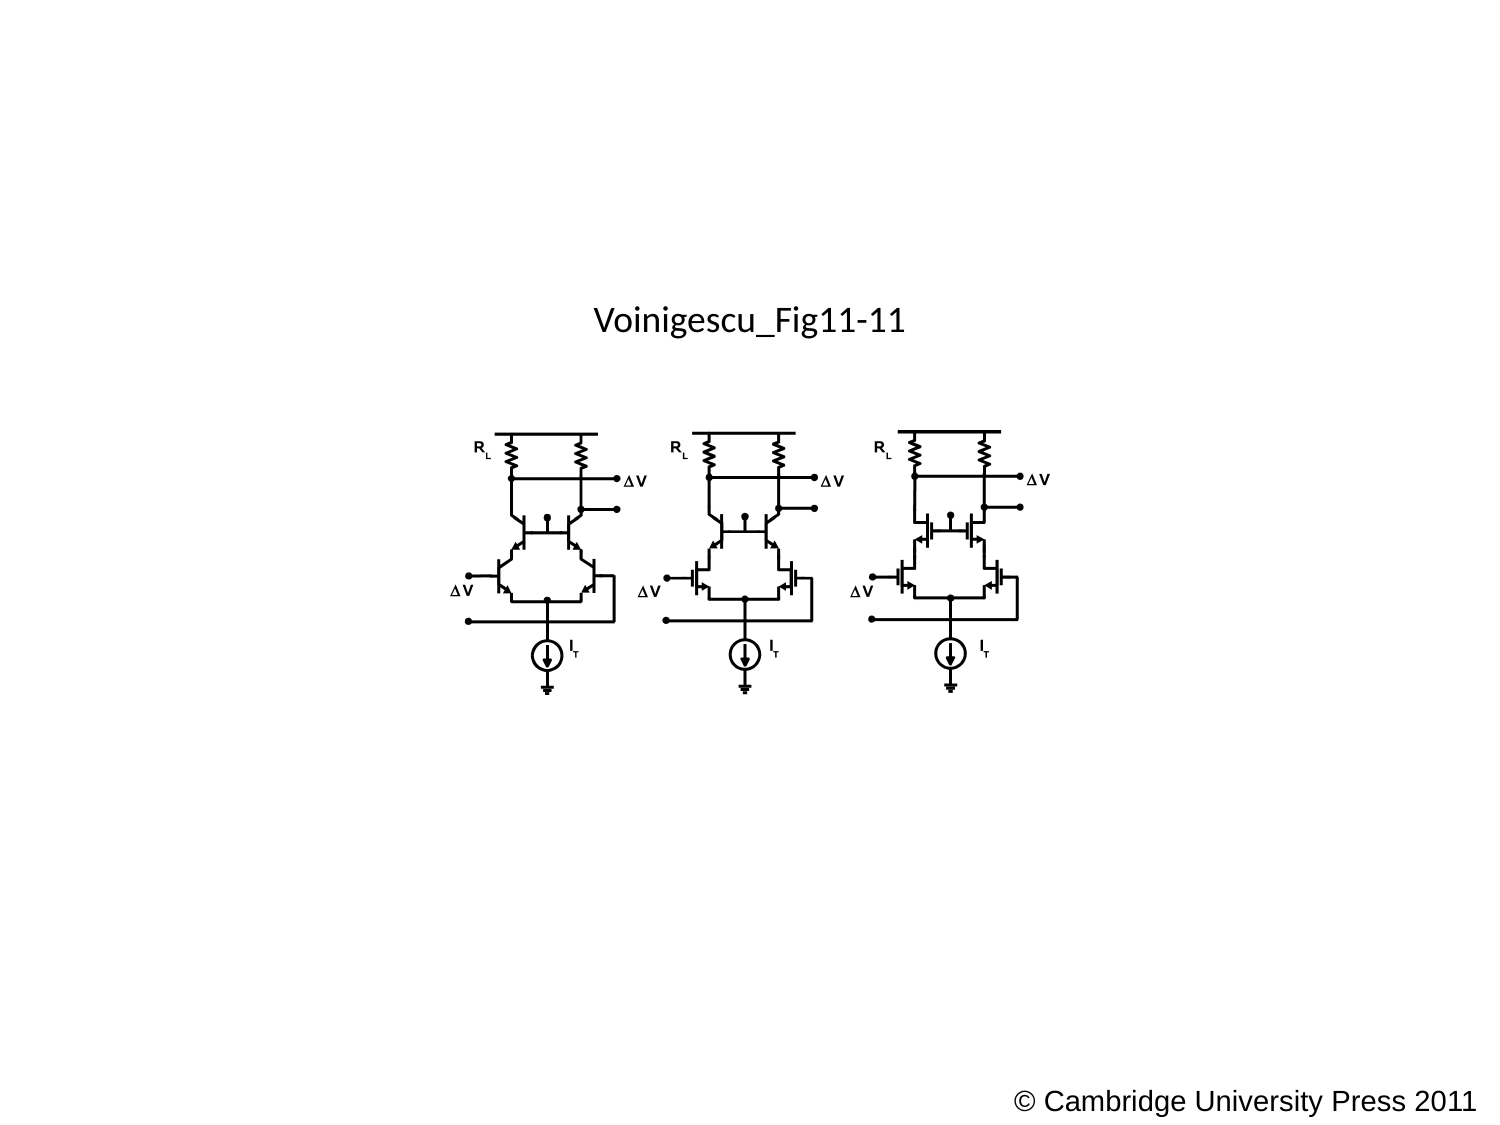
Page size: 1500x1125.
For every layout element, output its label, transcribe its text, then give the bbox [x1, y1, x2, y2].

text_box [449, 287, 1051, 695]
text_box © Cambridge University Press 2011 [907, 1074, 1493, 1125]
